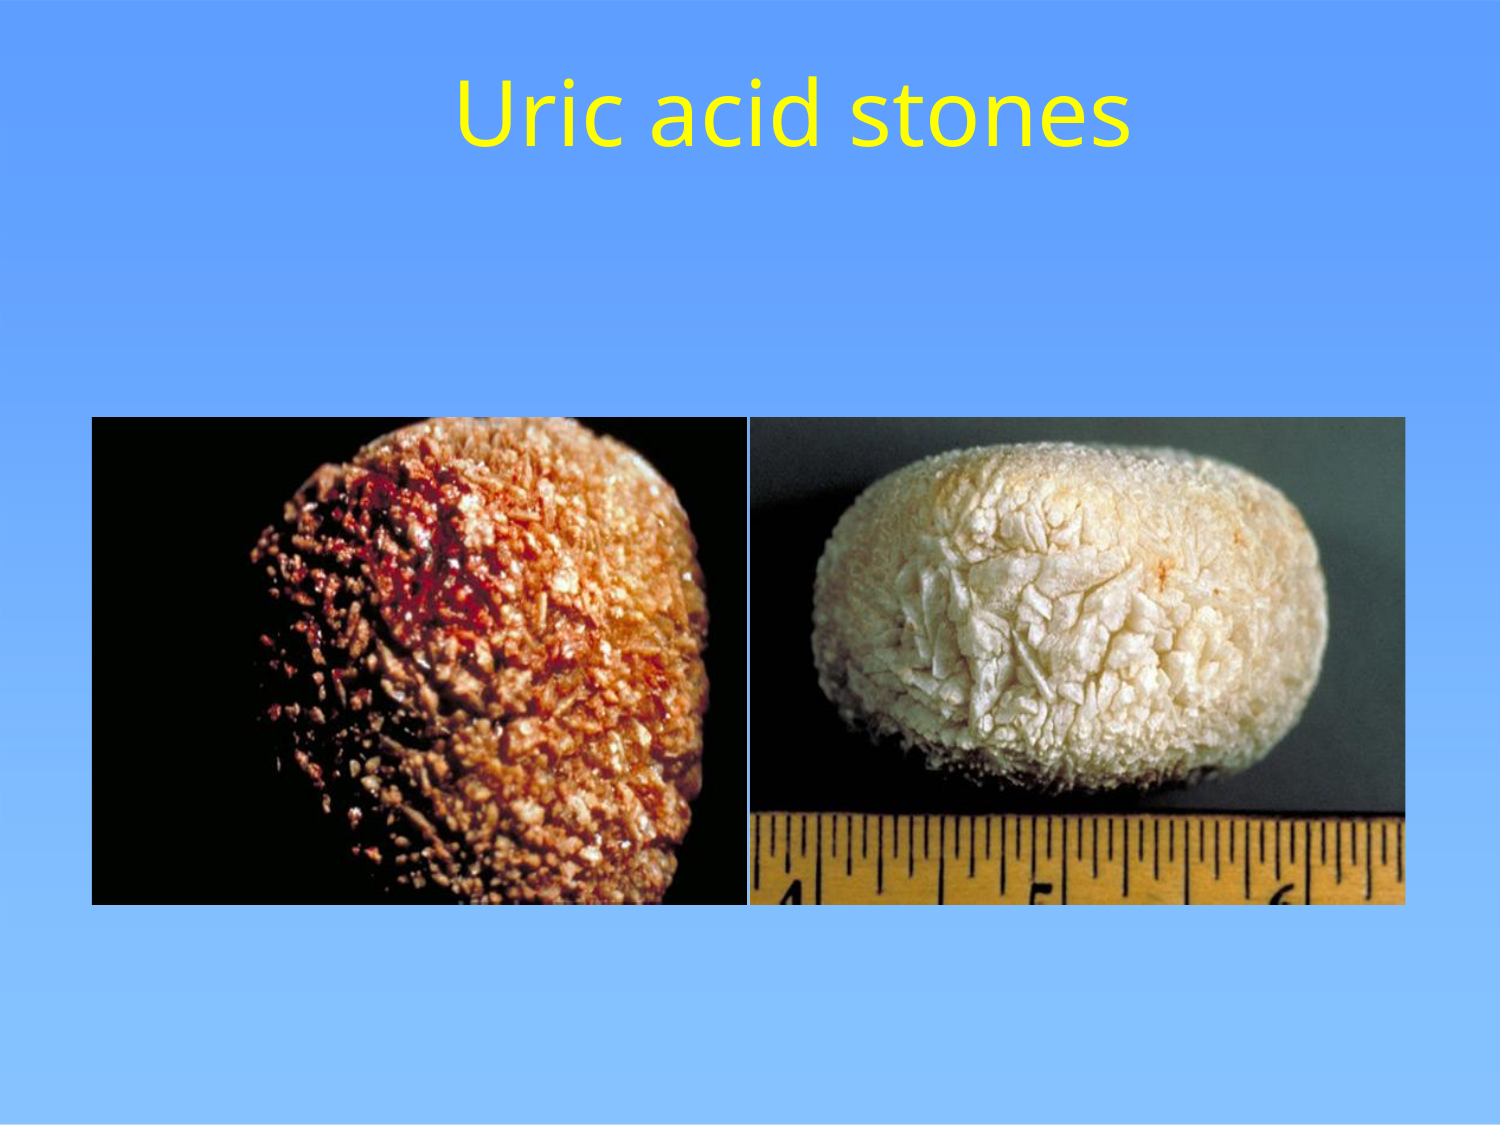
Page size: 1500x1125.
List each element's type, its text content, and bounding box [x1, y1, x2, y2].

text_box [91, 417, 1406, 905]
title Uric acid stones [120, 33, 1380, 243]
picture [0, 0, 1500, 1125]
